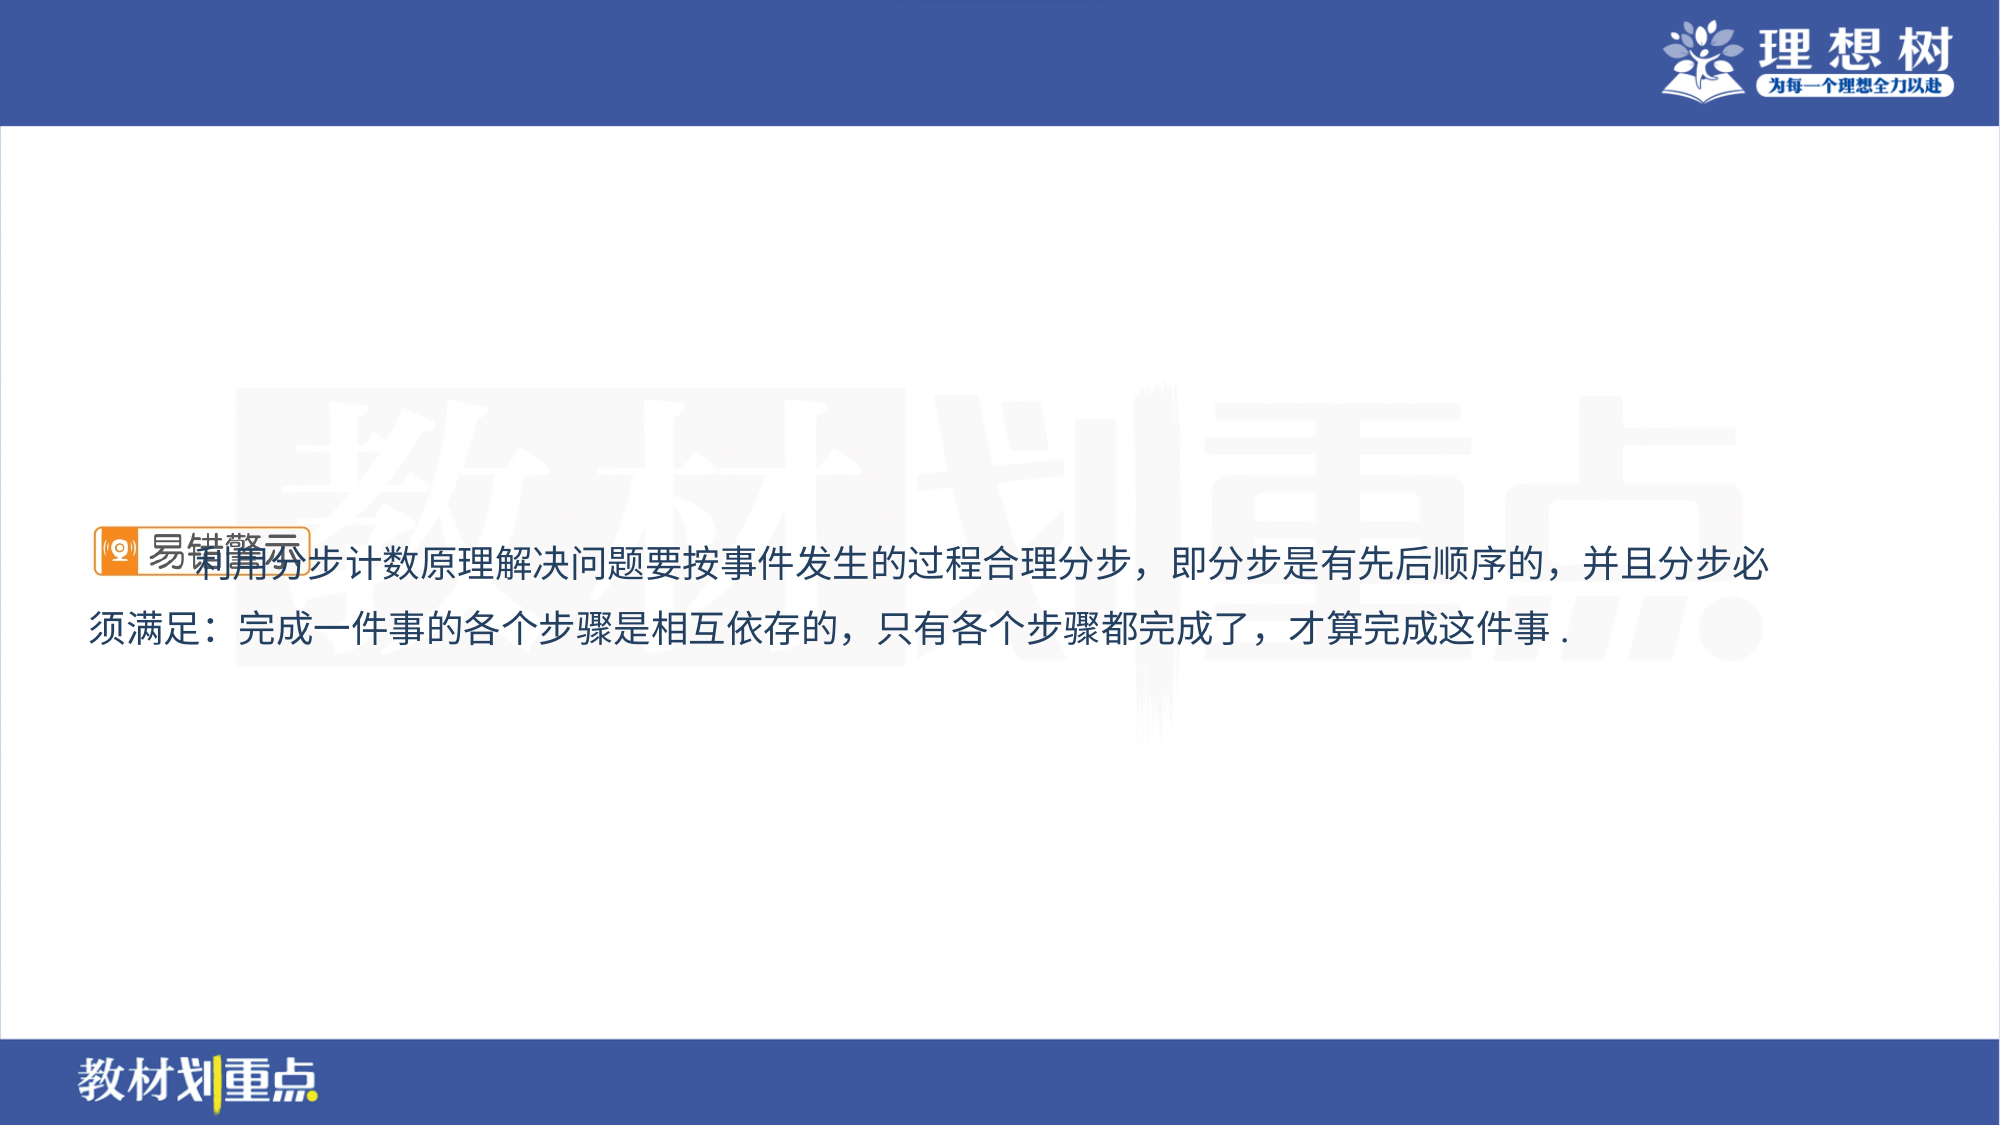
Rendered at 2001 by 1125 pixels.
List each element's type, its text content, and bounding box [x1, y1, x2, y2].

text_box 利用分步计数原理解决问题要按事件发生的过程合理分步，即分步是有先后顺序的，并且分步必 须满足：完成一件事的各个步骤是相互依存的，只有各个步骤都完成了，才算完成这件事. [88, 516, 1911, 644]
picture [0, 0, 2000, 1125]
